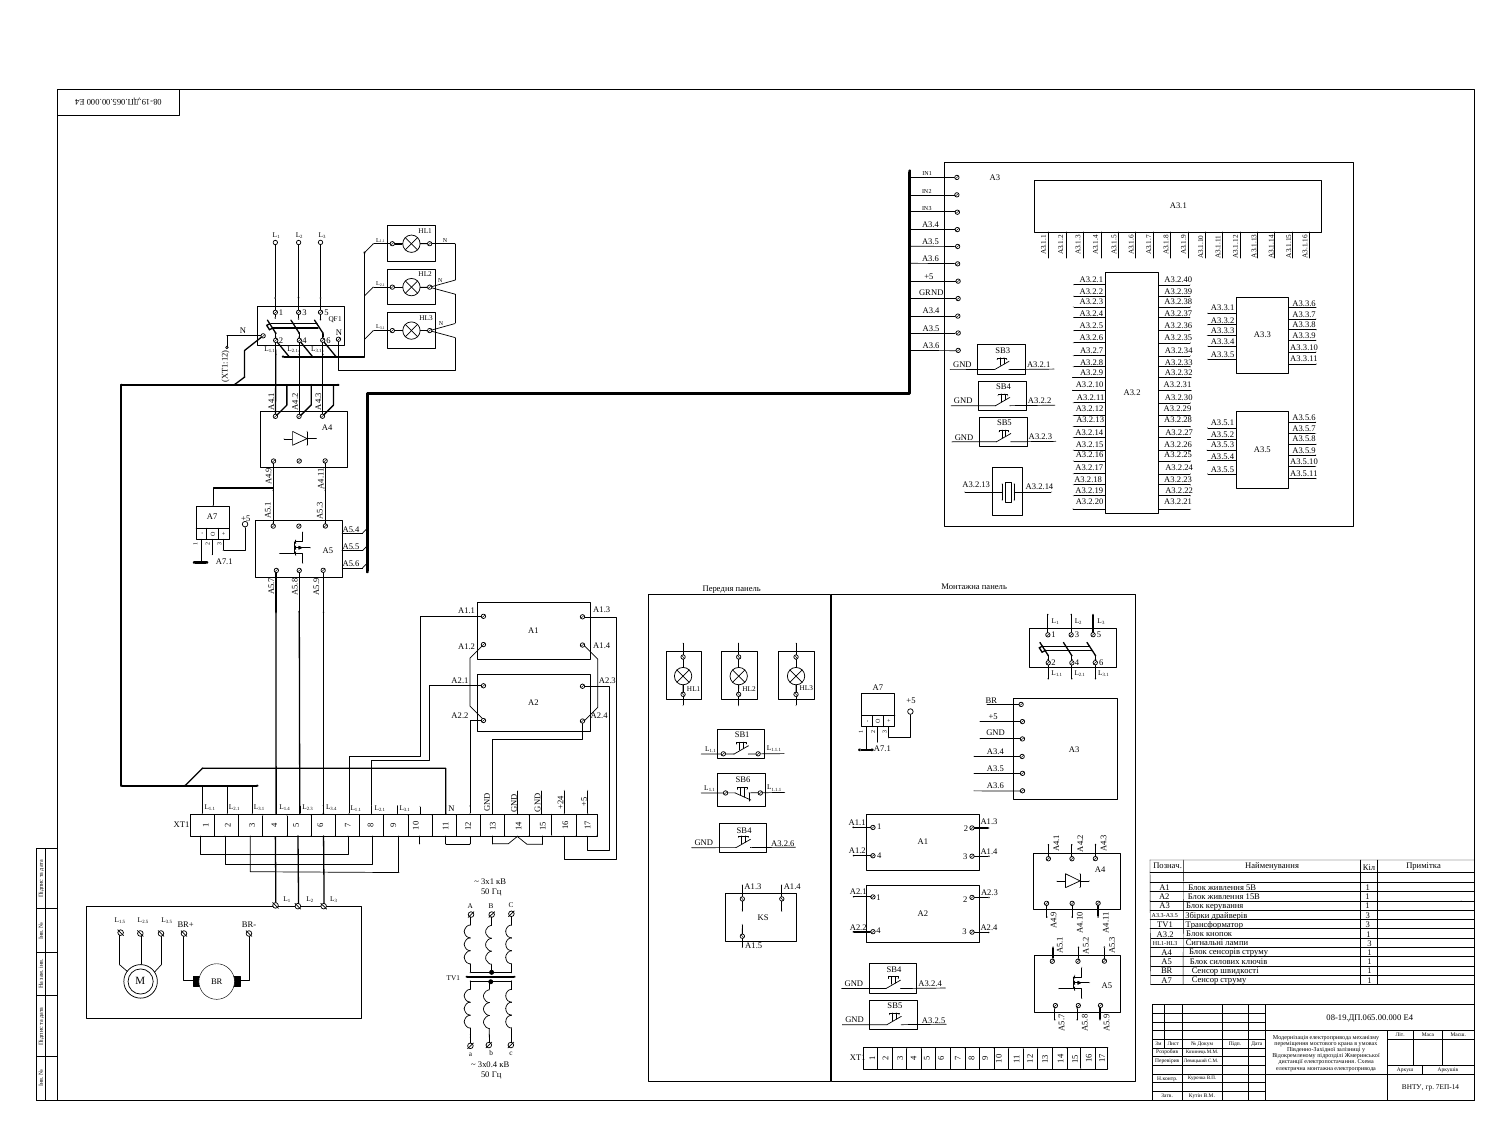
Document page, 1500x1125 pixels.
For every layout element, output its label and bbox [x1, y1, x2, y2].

text_box [34, 0, 1476, 1102]
